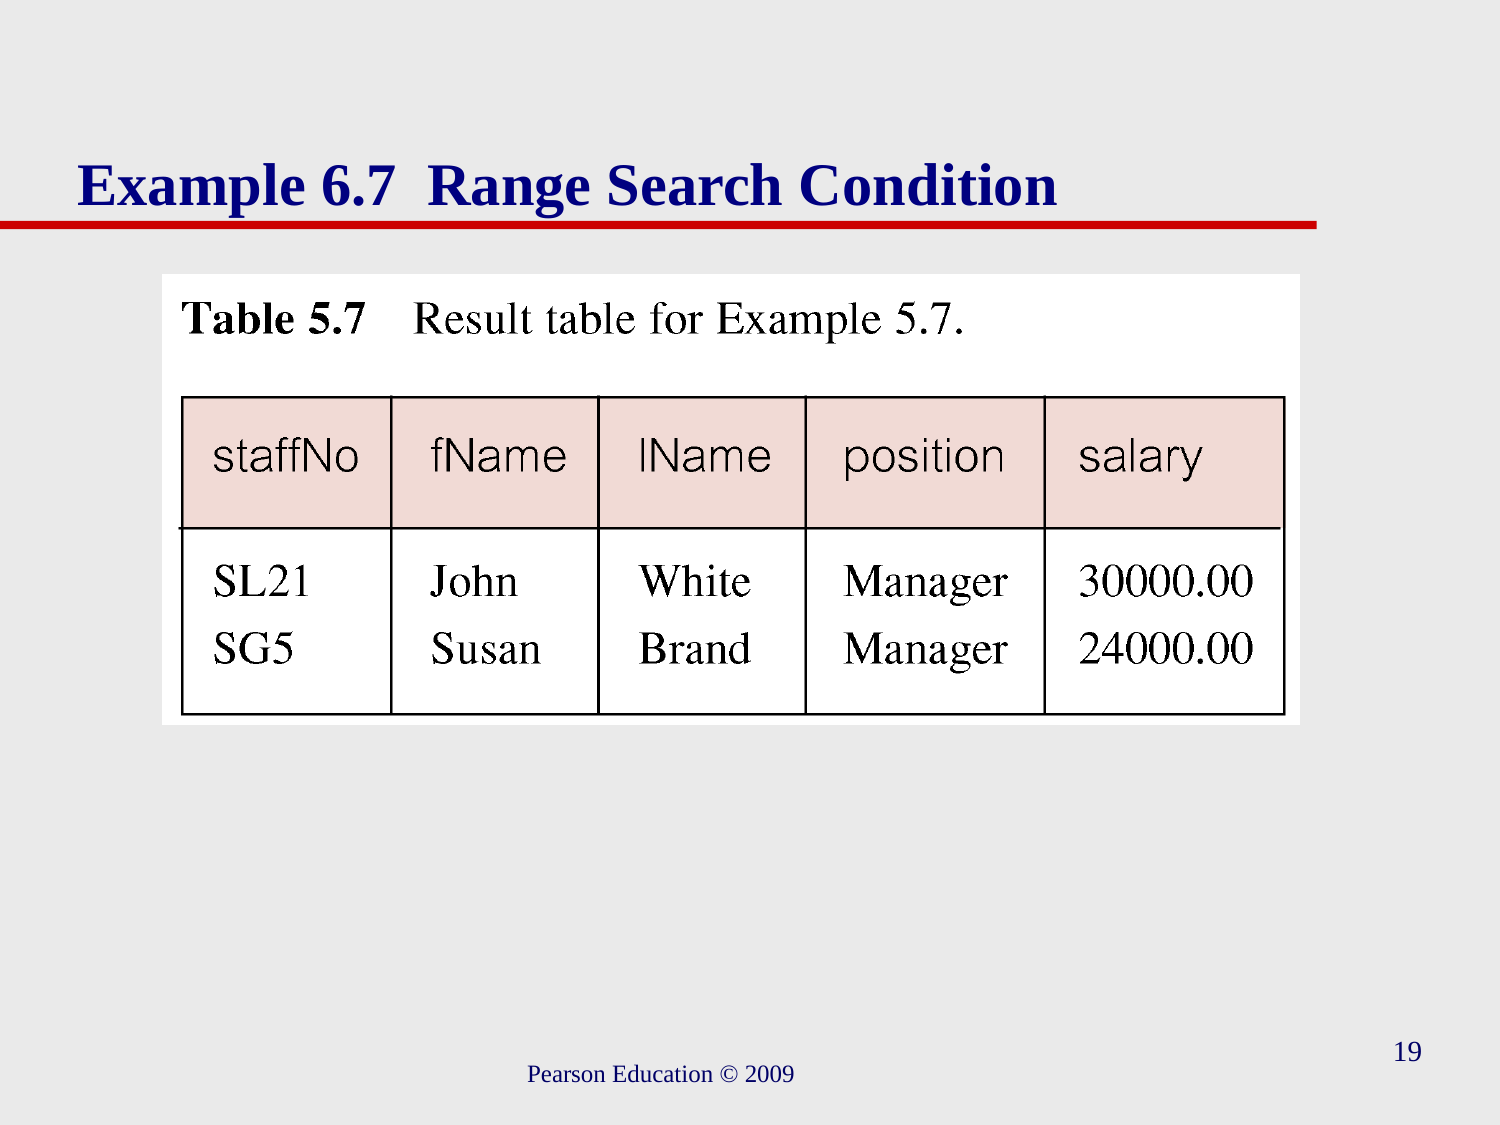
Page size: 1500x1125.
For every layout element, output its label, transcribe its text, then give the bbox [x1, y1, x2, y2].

title Example 6.7 Range Search Condition [62, 43, 1338, 226]
text_box Pearson Education © 2009 [512, 1050, 1038, 1095]
picture [162, 274, 1301, 725]
slide_number 19 [1124, 1012, 1438, 1088]
